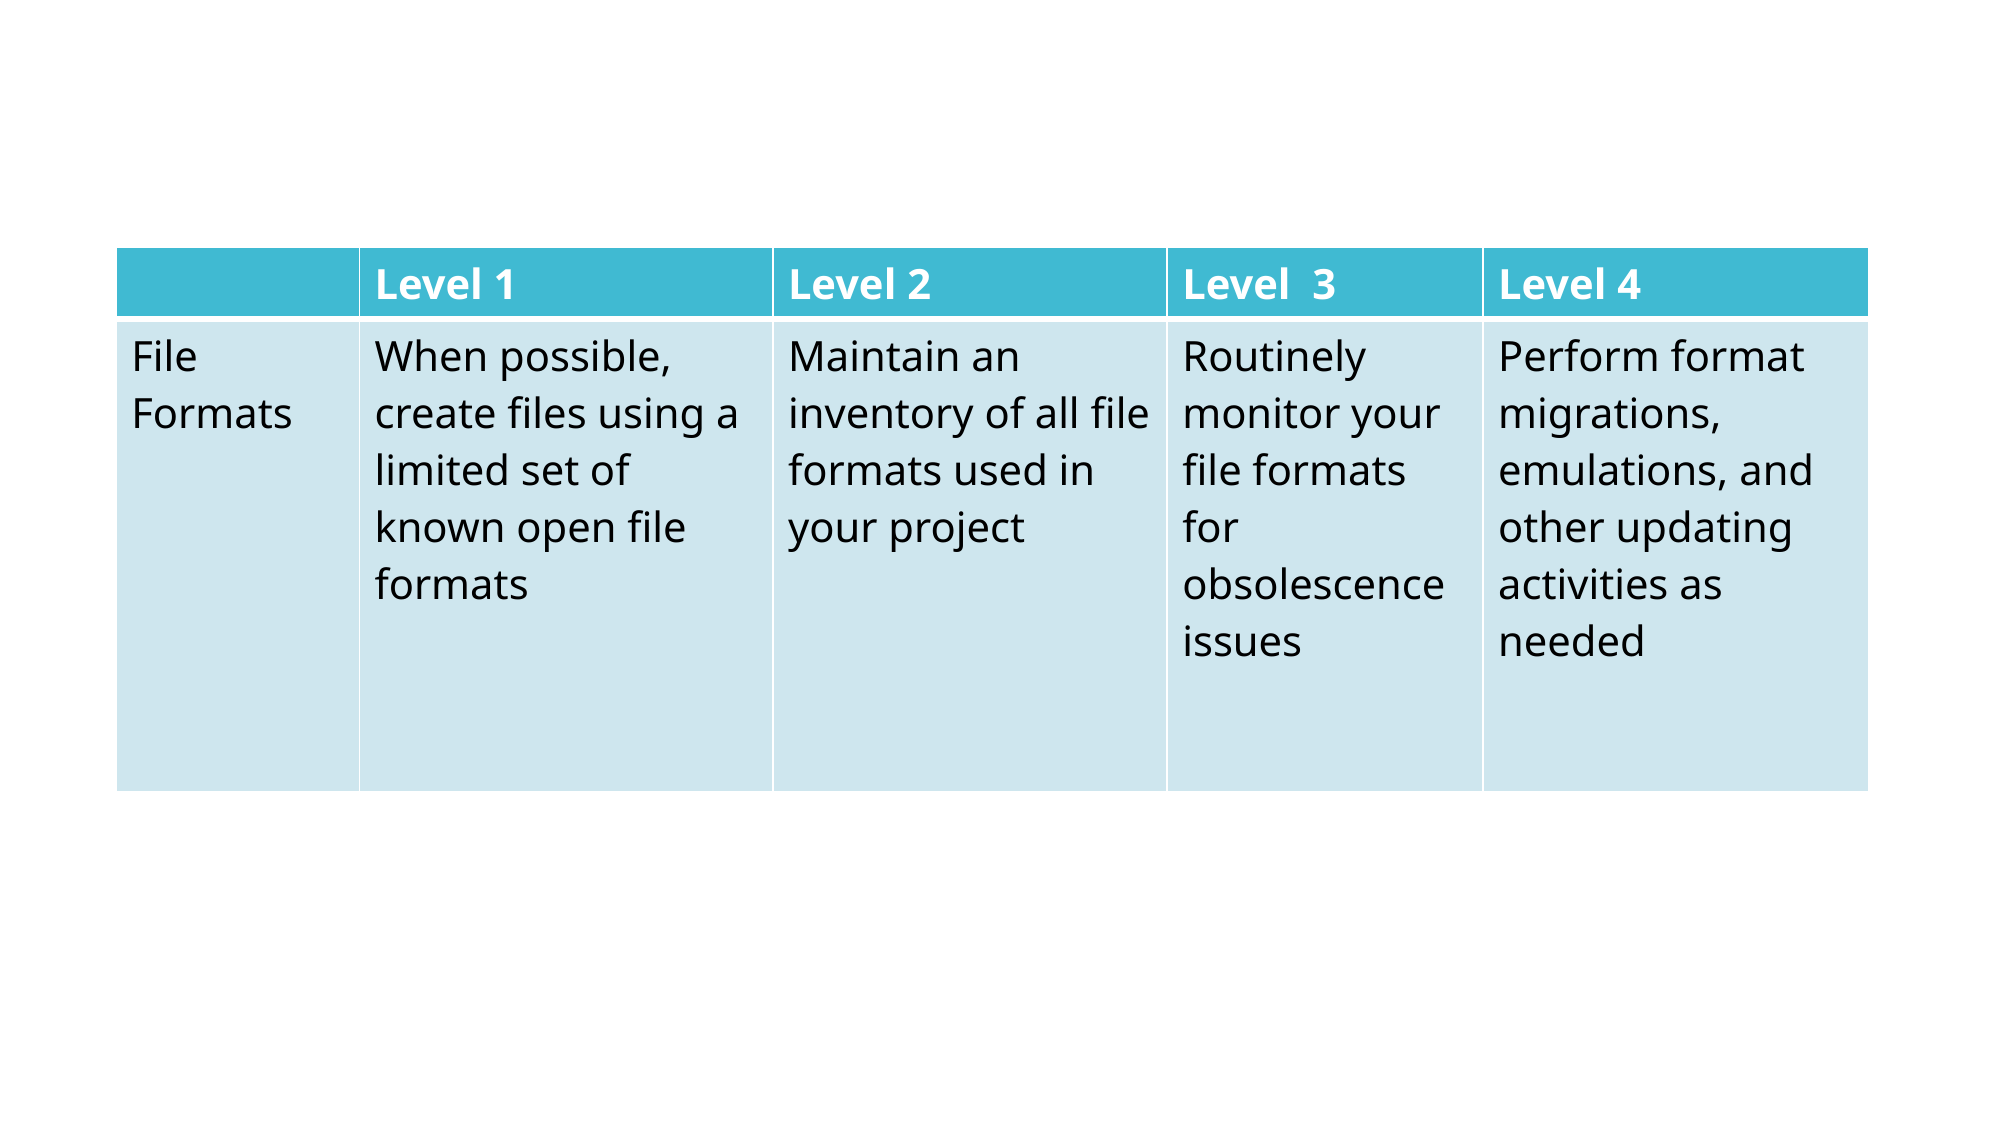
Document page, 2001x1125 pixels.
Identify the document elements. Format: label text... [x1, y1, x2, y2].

table_header Level 4 [1484, 248, 1868, 316]
table_cell File Formats [117, 322, 359, 791]
table_header Level 3 [1168, 248, 1482, 316]
table_cell When possible, create files using a limited set of known open file formats [360, 322, 772, 791]
title NDSA charts add here! [800, 213, 2000, 747]
table_cell Maintain an inventory of all file formats used in your project [774, 322, 1166, 791]
table_header [117, 248, 359, 316]
table_cell Routinely monitor your file formats for obsolescence issues [1168, 322, 1482, 791]
table_header Level 2 [774, 248, 1166, 316]
table_cell Perform format migrations, emulations, and other updating activities as needed [1484, 322, 1868, 791]
table_header Level 1 [360, 248, 772, 316]
